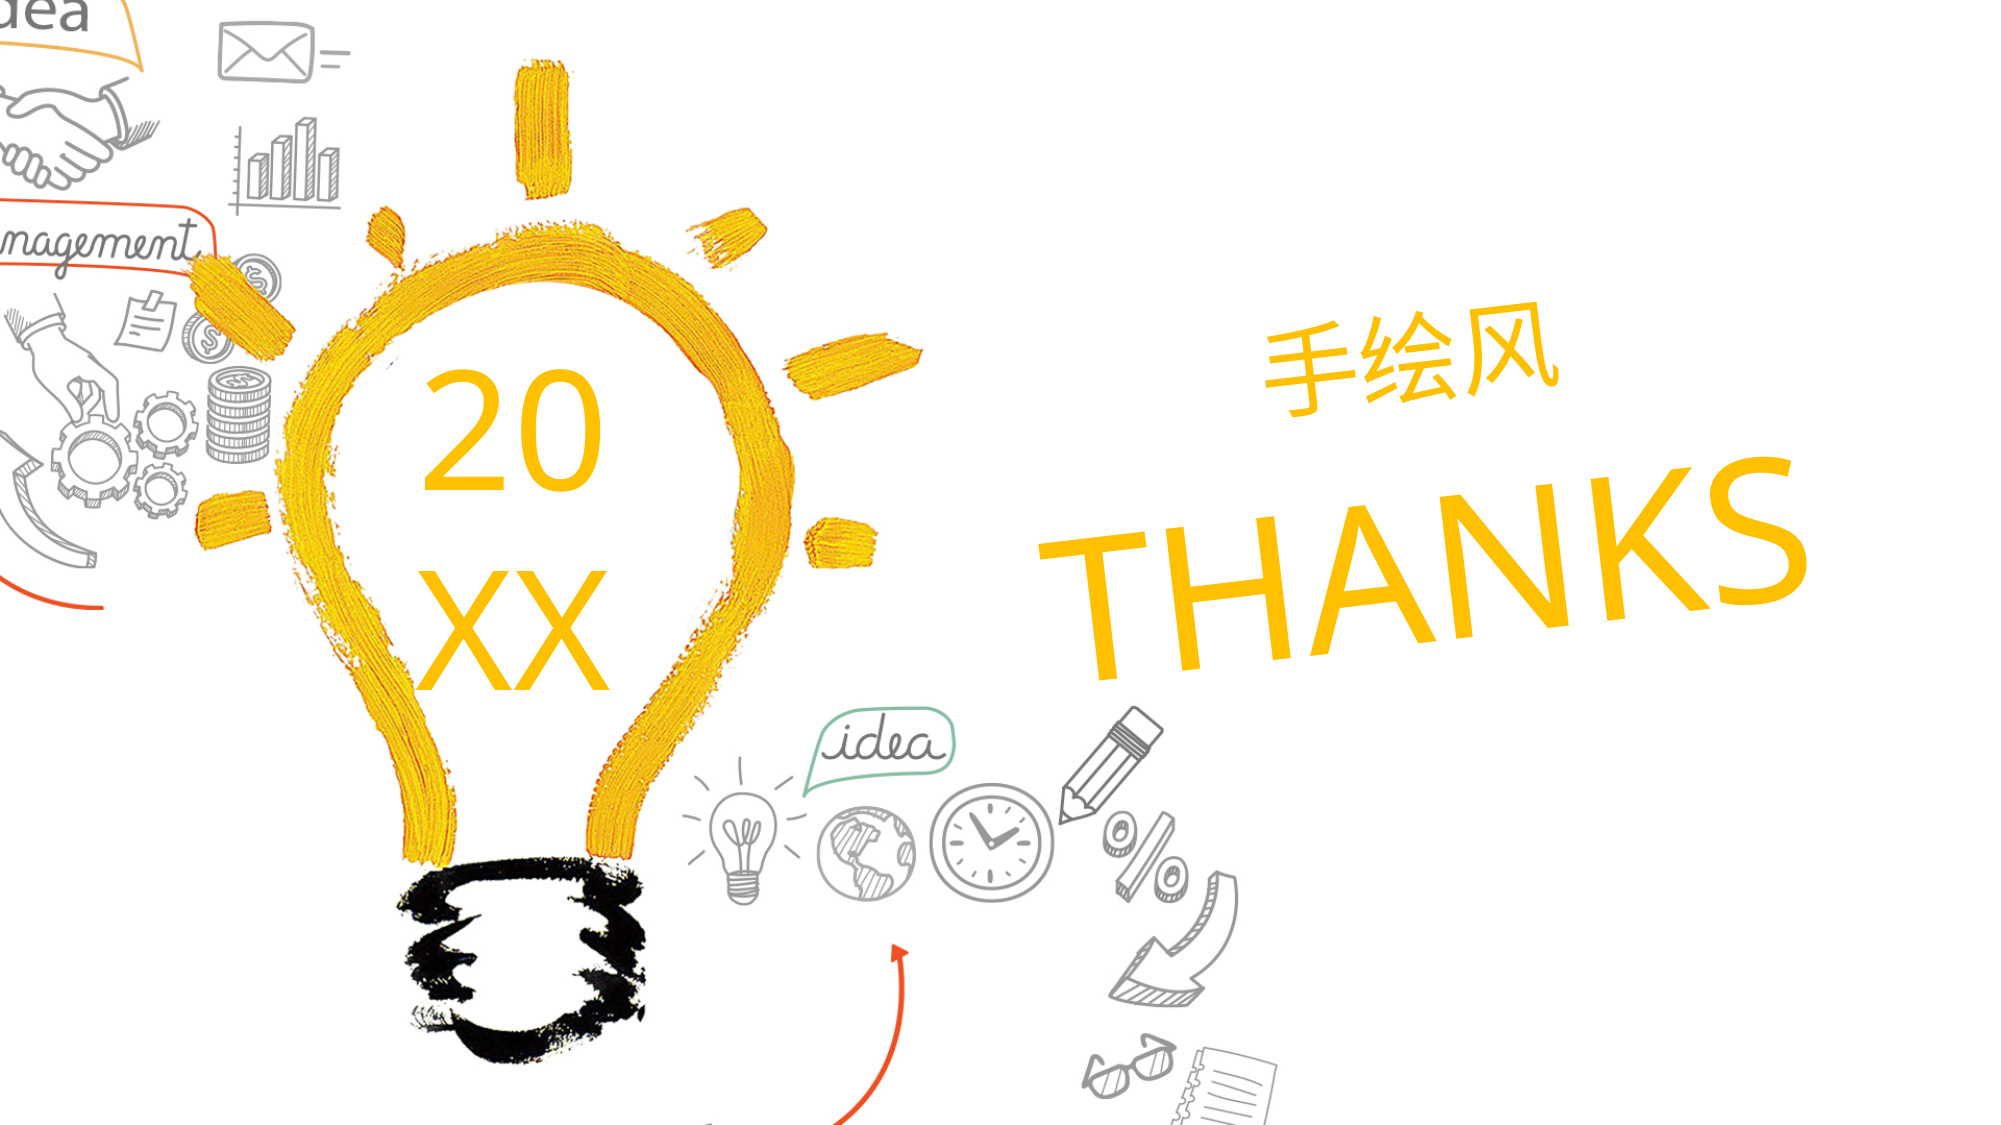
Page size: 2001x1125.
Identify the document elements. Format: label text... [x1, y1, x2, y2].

text_box 20XX [390, 316, 636, 732]
picture [0, 0, 2001, 1125]
text_box 手绘风 [1115, 255, 1703, 458]
text_box THANKS [899, 373, 1956, 749]
